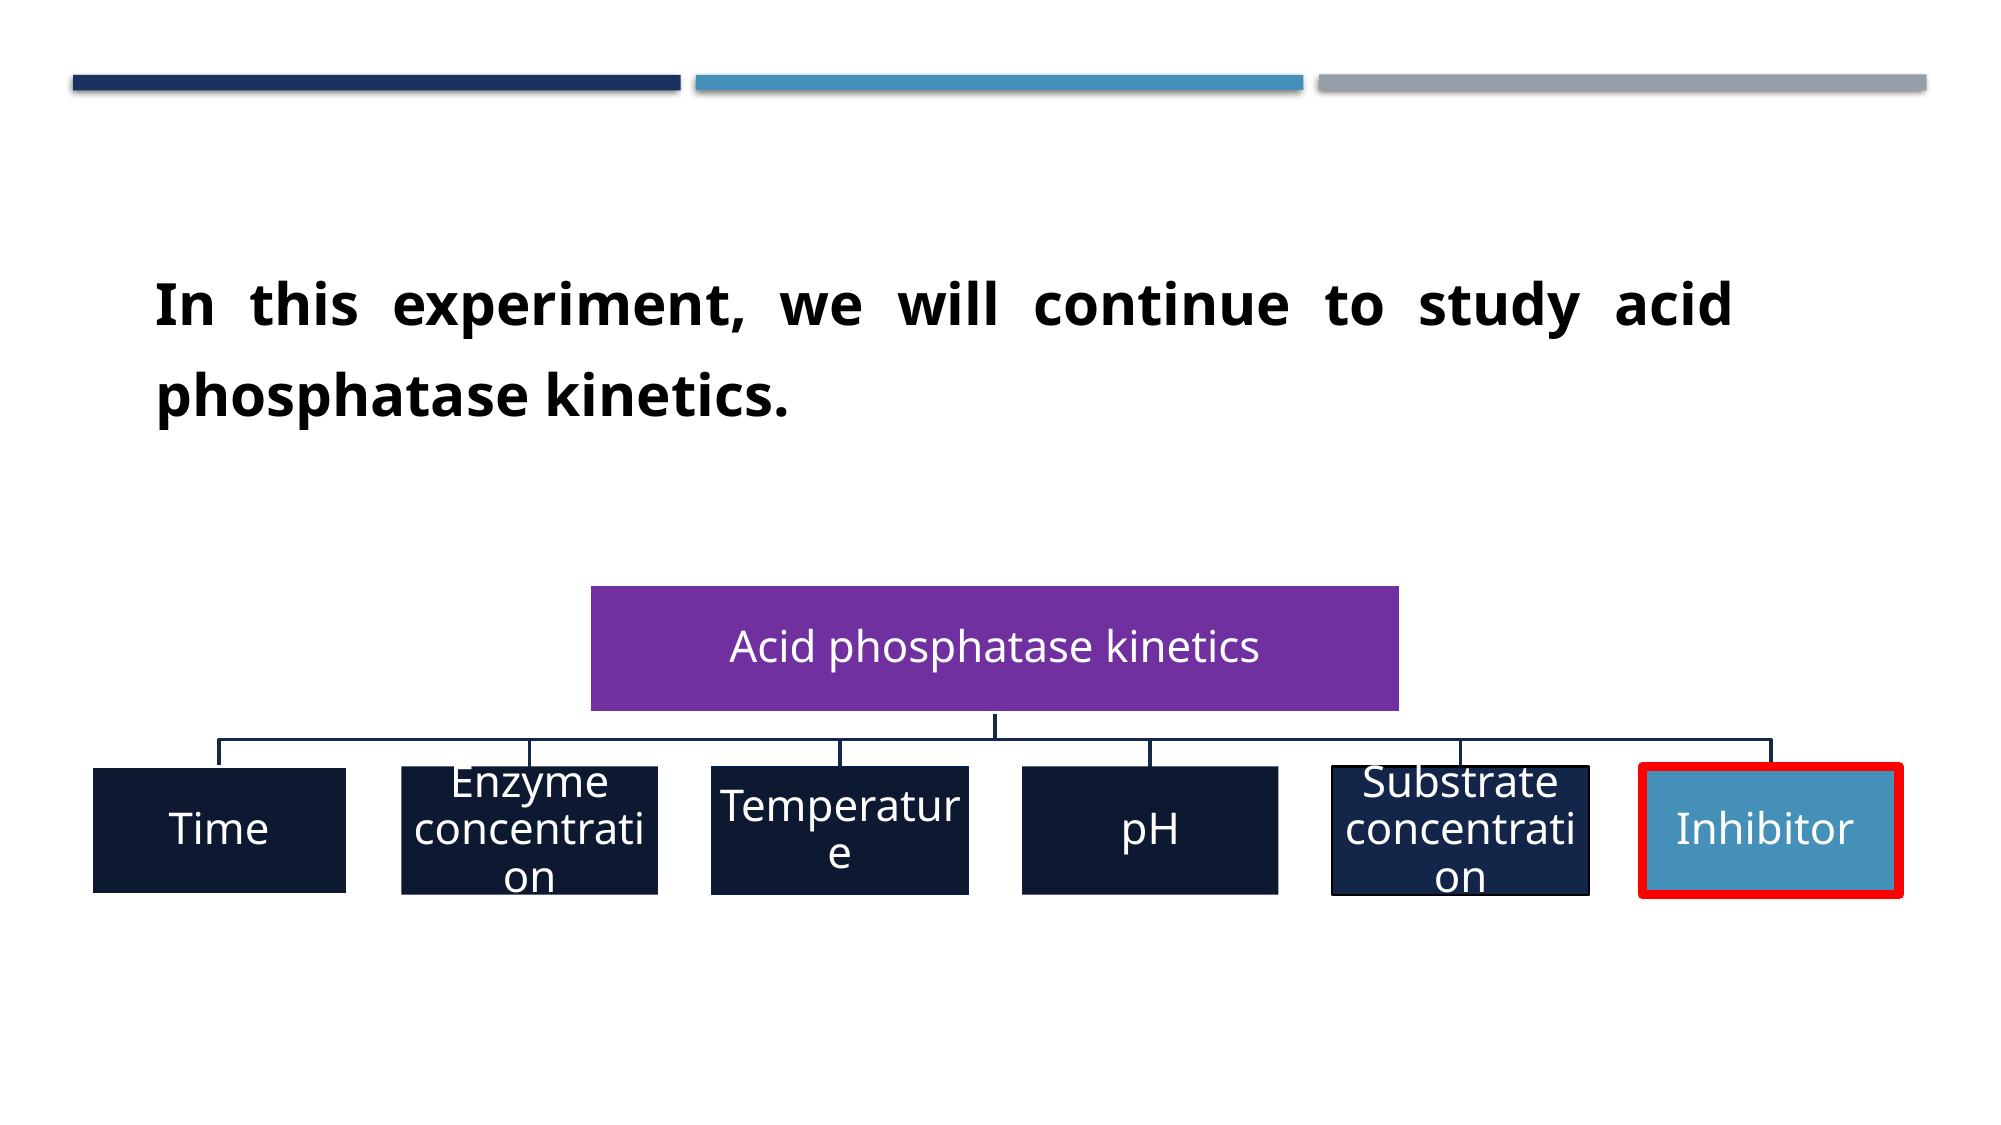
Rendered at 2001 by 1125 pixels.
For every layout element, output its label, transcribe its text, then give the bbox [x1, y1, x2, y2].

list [89, 437, 1901, 1042]
text_box In this experiment, we will continue to study acid phosphatase kinetics. [140, 238, 1749, 436]
